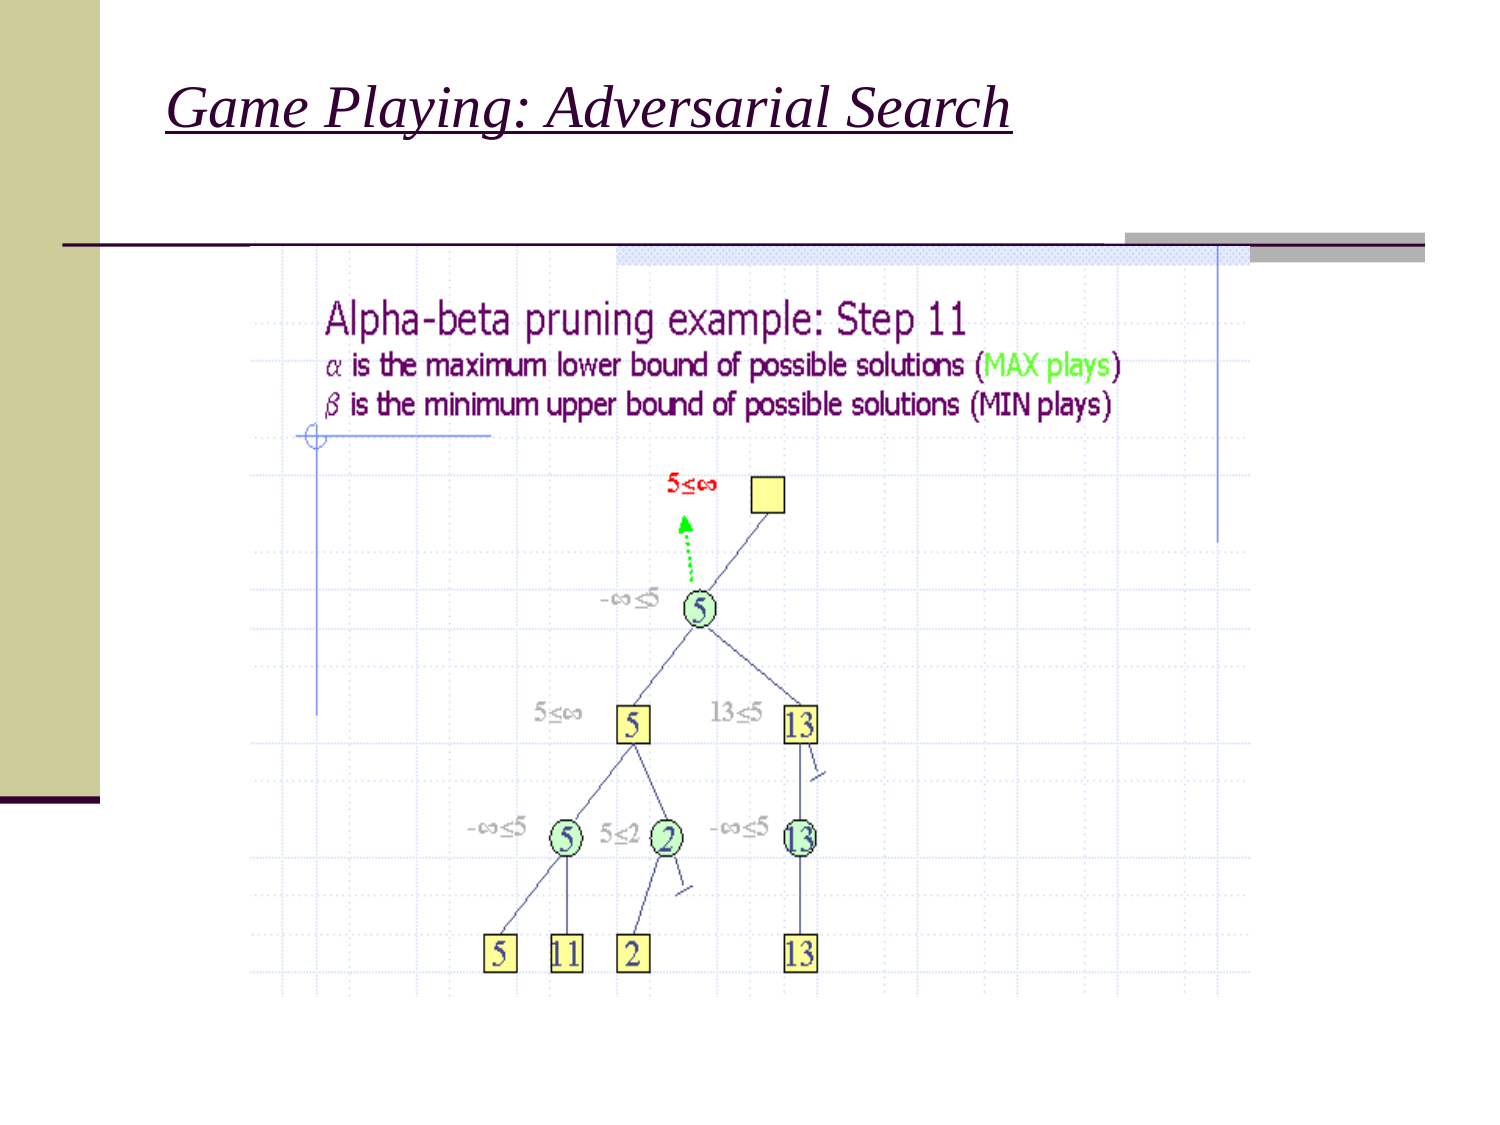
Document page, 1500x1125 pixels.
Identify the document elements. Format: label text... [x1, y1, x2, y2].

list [249, 245, 1251, 997]
title Game Playing: Adversarial Search [149, 45, 1426, 162]
